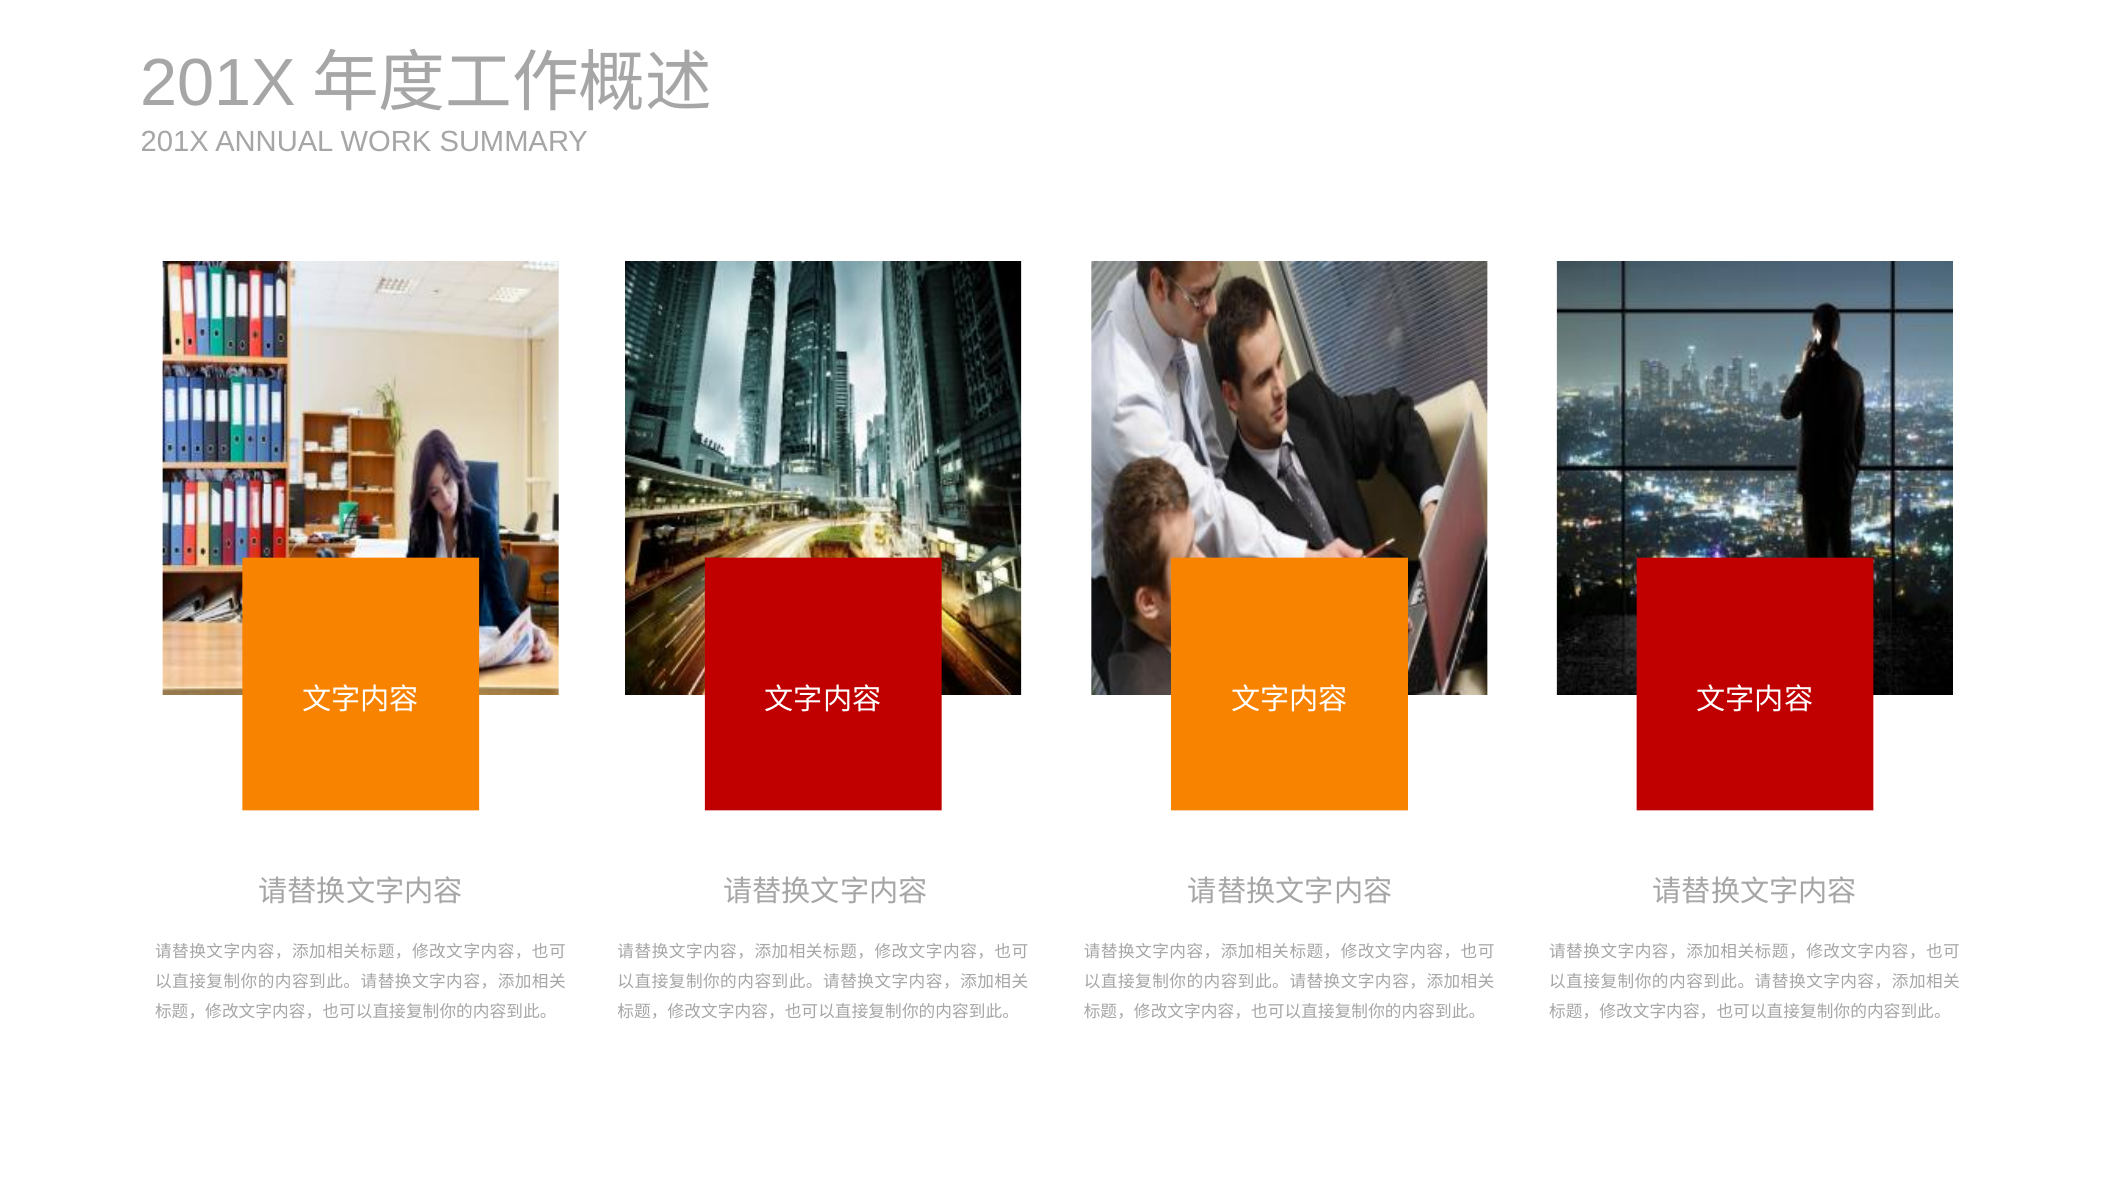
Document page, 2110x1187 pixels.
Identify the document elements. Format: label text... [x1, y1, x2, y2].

text_box [1556, 260, 1954, 695]
text_box 请替换文字内容 [1576, 871, 1934, 907]
text_box 201X ANNUAL WORK SUMMARY [140, 122, 602, 158]
text_box [704, 557, 942, 811]
text_box 文字内容 [764, 662, 882, 716]
text_box [624, 260, 1022, 695]
text_box [1090, 260, 1489, 695]
text_box 文字内容 [1696, 662, 1814, 716]
text_box 请替换文字内容，添加相关标题，修改文字内容，也可以直接复制你的内容到此。请替换文字内容，添加相关标题，修改文字内容，也可以直接复制你的内容到此。 [617, 930, 1029, 1021]
text_box 请替换文字内容，添加相关标题，修改文字内容，也可以直接复制你的内容到此。请替换文字内容，添加相关标题，修改文字内容，也可以直接复制你的内容到此。 [1549, 930, 1961, 1021]
text_box 请替换文字内容 [1111, 871, 1469, 907]
text_box 请替换文字内容，添加相关标题，修改文字内容，也可以直接复制你的内容到此。请替换文字内容，添加相关标题，修改文字内容，也可以直接复制你的内容到此。 [1083, 930, 1496, 1021]
text_box [162, 260, 560, 695]
text_box 文字内容 [1230, 662, 1349, 716]
text_box 请替换文字内容，添加相关标题，修改文字内容，也可以直接复制你的内容到此。请替换文字内容，添加相关标题，修改文字内容，也可以直接复制你的内容到此。 [155, 930, 567, 1021]
text_box [1636, 557, 1874, 811]
text_box 201X年度工作概述 [140, 38, 789, 119]
text_box 请替换文字内容 [181, 871, 540, 907]
text_box [242, 557, 480, 811]
text_box 请替换文字内容 [646, 871, 1005, 907]
text_box 文字内容 [302, 662, 420, 716]
text_box [1171, 557, 1408, 811]
